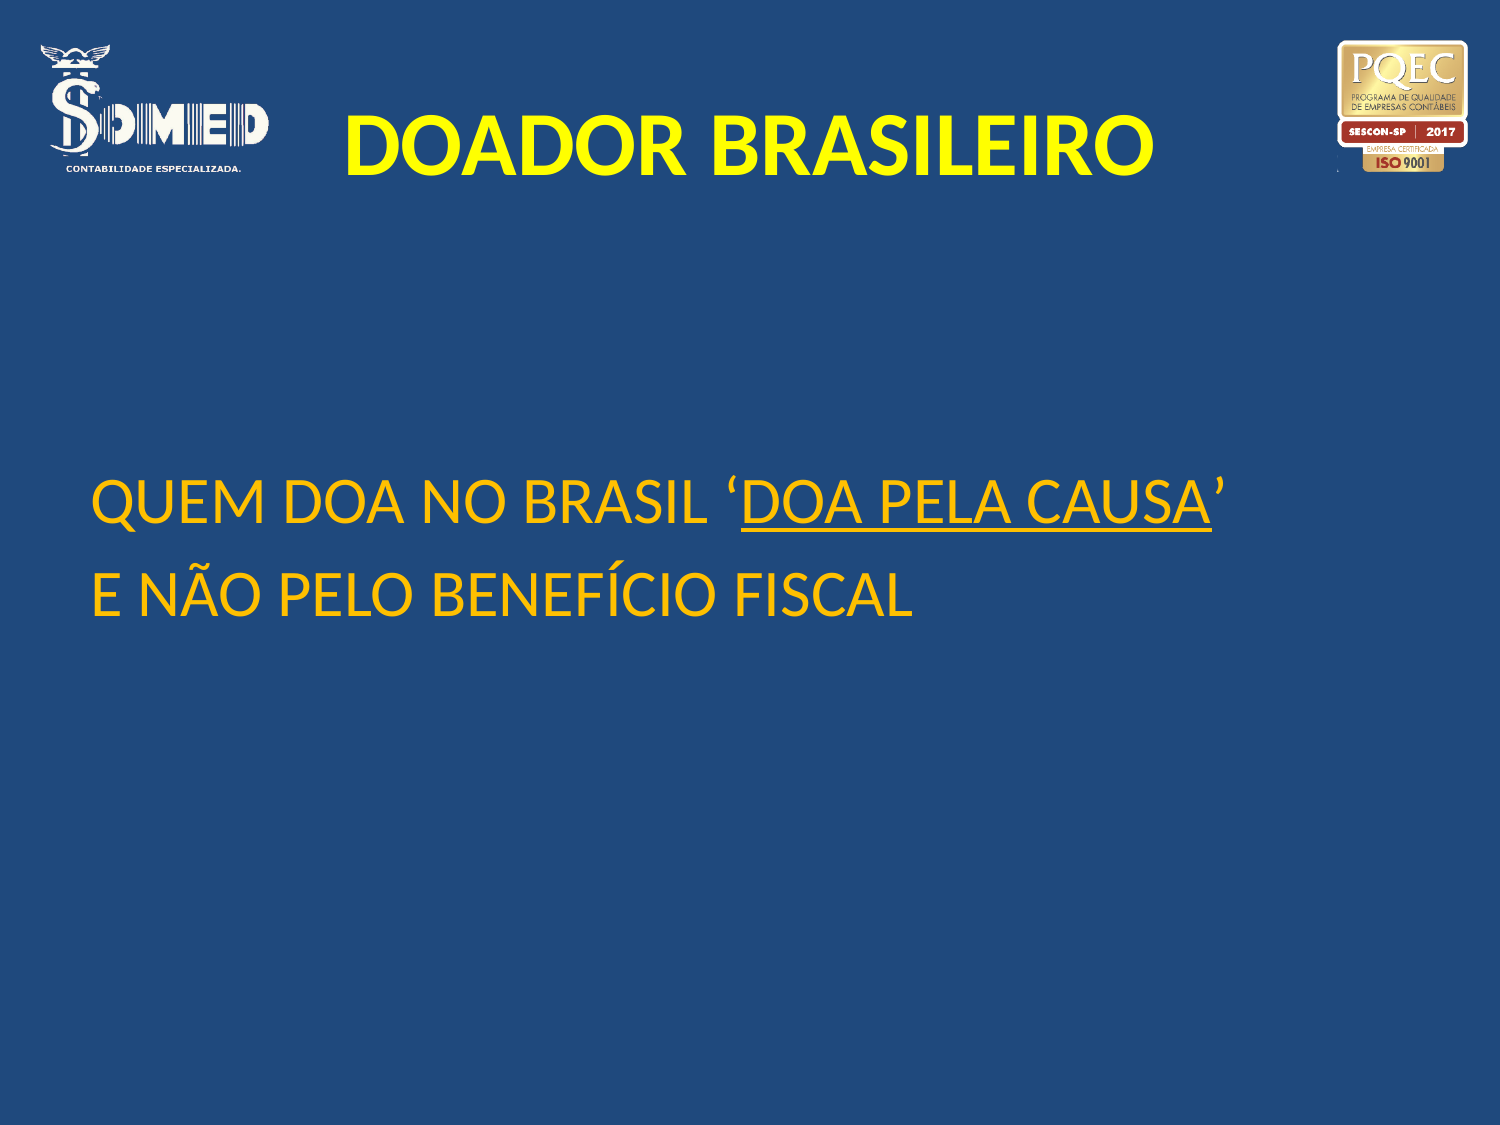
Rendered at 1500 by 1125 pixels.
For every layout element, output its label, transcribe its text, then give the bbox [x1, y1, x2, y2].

picture [1336, 40, 1468, 172]
list QUEM DOA NO BRASIL ‘DOA PELA CAUSA’ E NÃO PELO BENEFÍCIO FISCAL [75, 262, 1425, 1005]
title DOADOR BRASILEIRO [75, 45, 1425, 233]
picture [32, 39, 281, 196]
